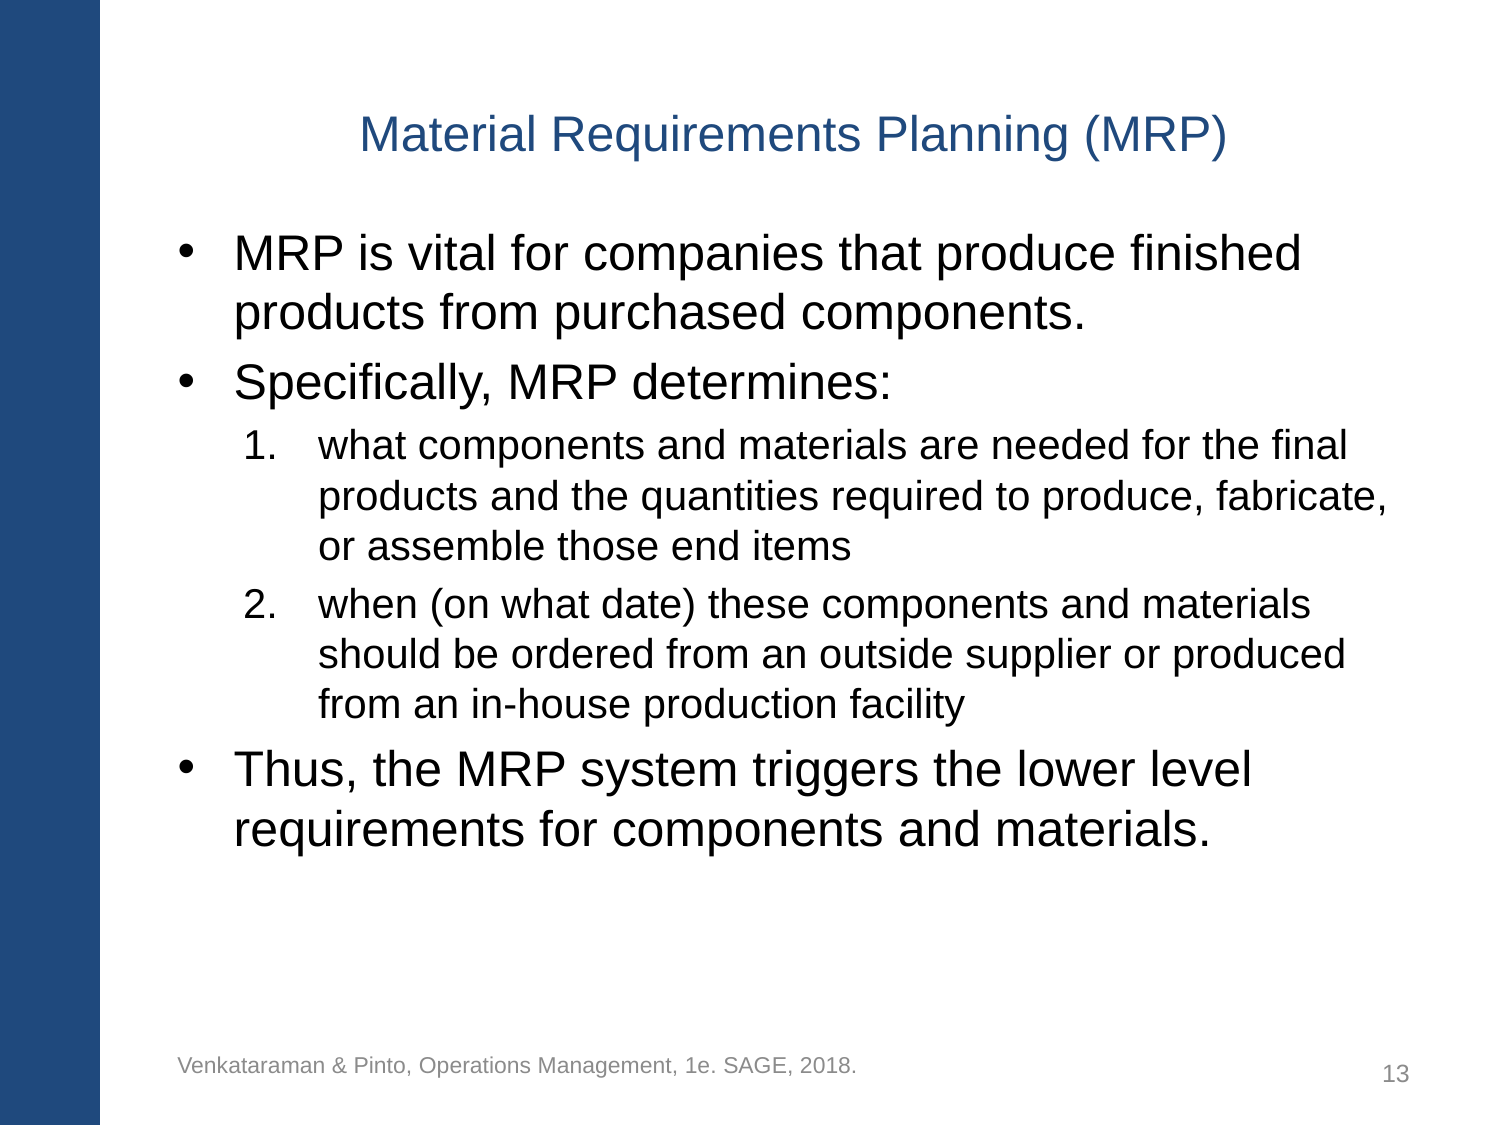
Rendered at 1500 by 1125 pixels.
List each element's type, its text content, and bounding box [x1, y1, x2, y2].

footer Venkataraman & Pinto, Operations Management, 1e. SAGE, 2018. [162, 1042, 1313, 1103]
slide_number 13 [1350, 1042, 1425, 1103]
list MRP is vital for companies that produce finished products from purchased components. Specifically, MRP determines: what components and materials are needed for the final products and the quantities required to produce, fabricate, or assemble those end items when (on what date) these components and materials should be ordered from an outside supplier or produced from an in-house production facility Thus, the MRP system triggers the lower level requirements for components and materials. [162, 212, 1425, 1025]
title Material Requirements Planning (MRP) [162, 37, 1425, 212]
